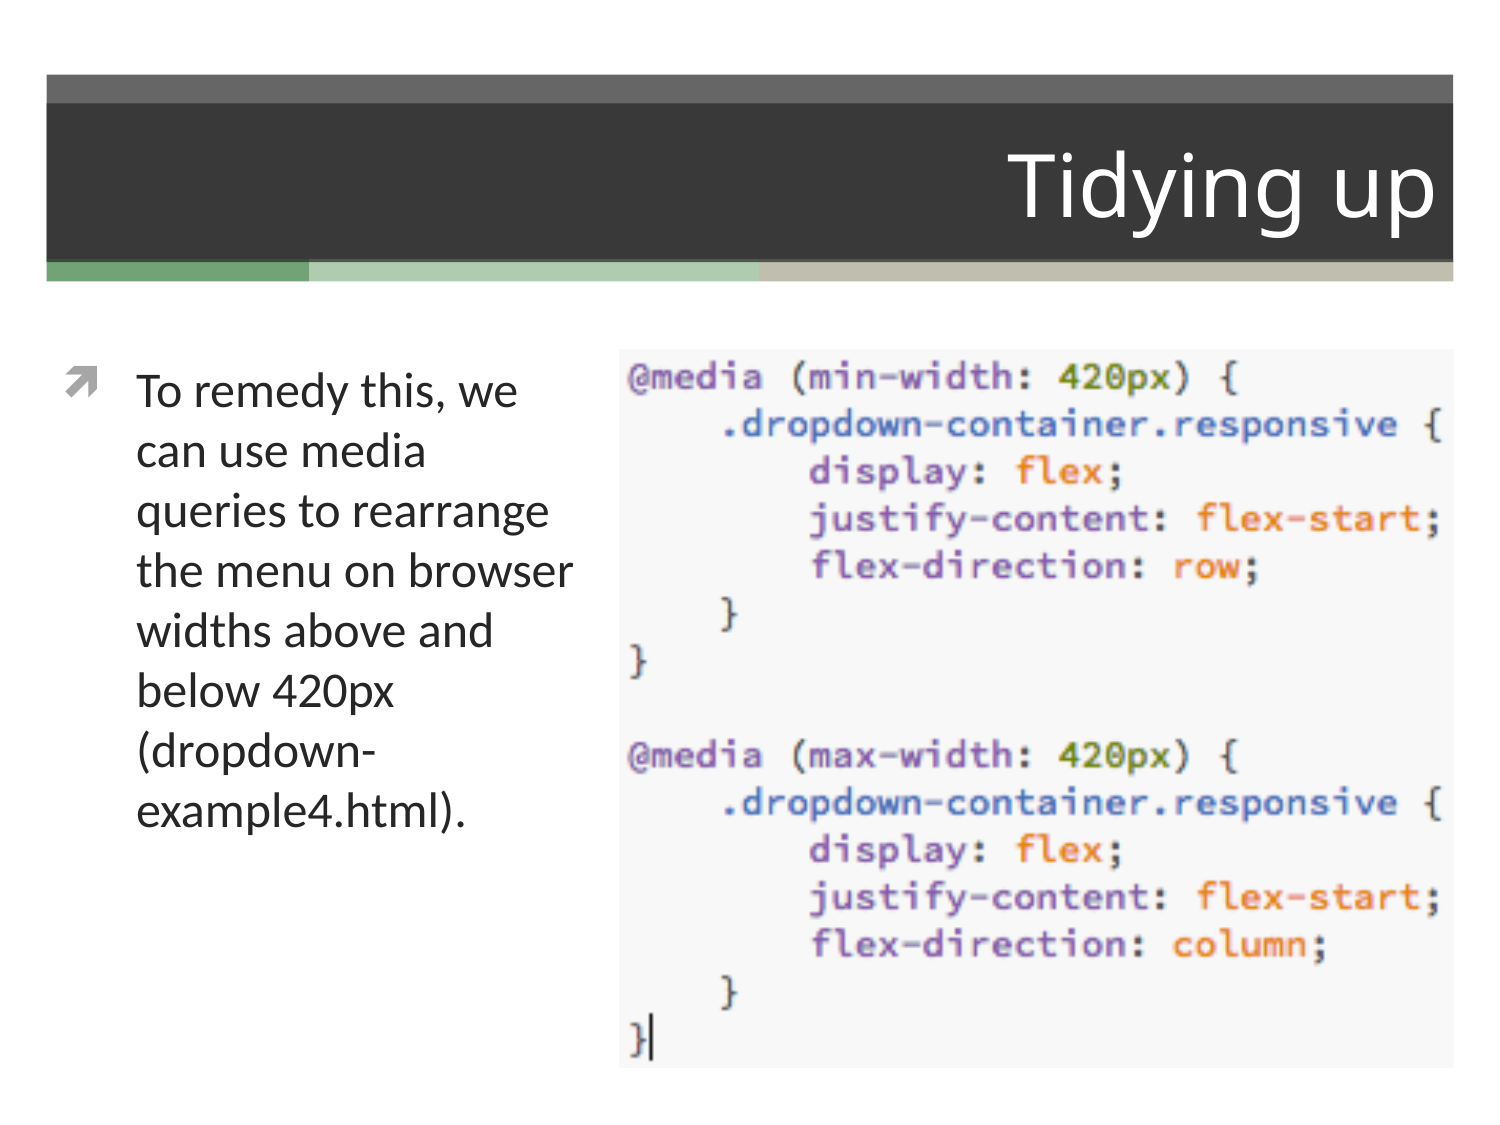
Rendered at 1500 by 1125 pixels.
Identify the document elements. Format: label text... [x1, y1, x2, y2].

list To remedy this, we can use media queries to rearrange the menu on browser widths above and below 420px (dropdown-example4.html). [46, 350, 597, 1005]
title Tidying up [46, 103, 1454, 263]
picture [619, 349, 1454, 1068]
